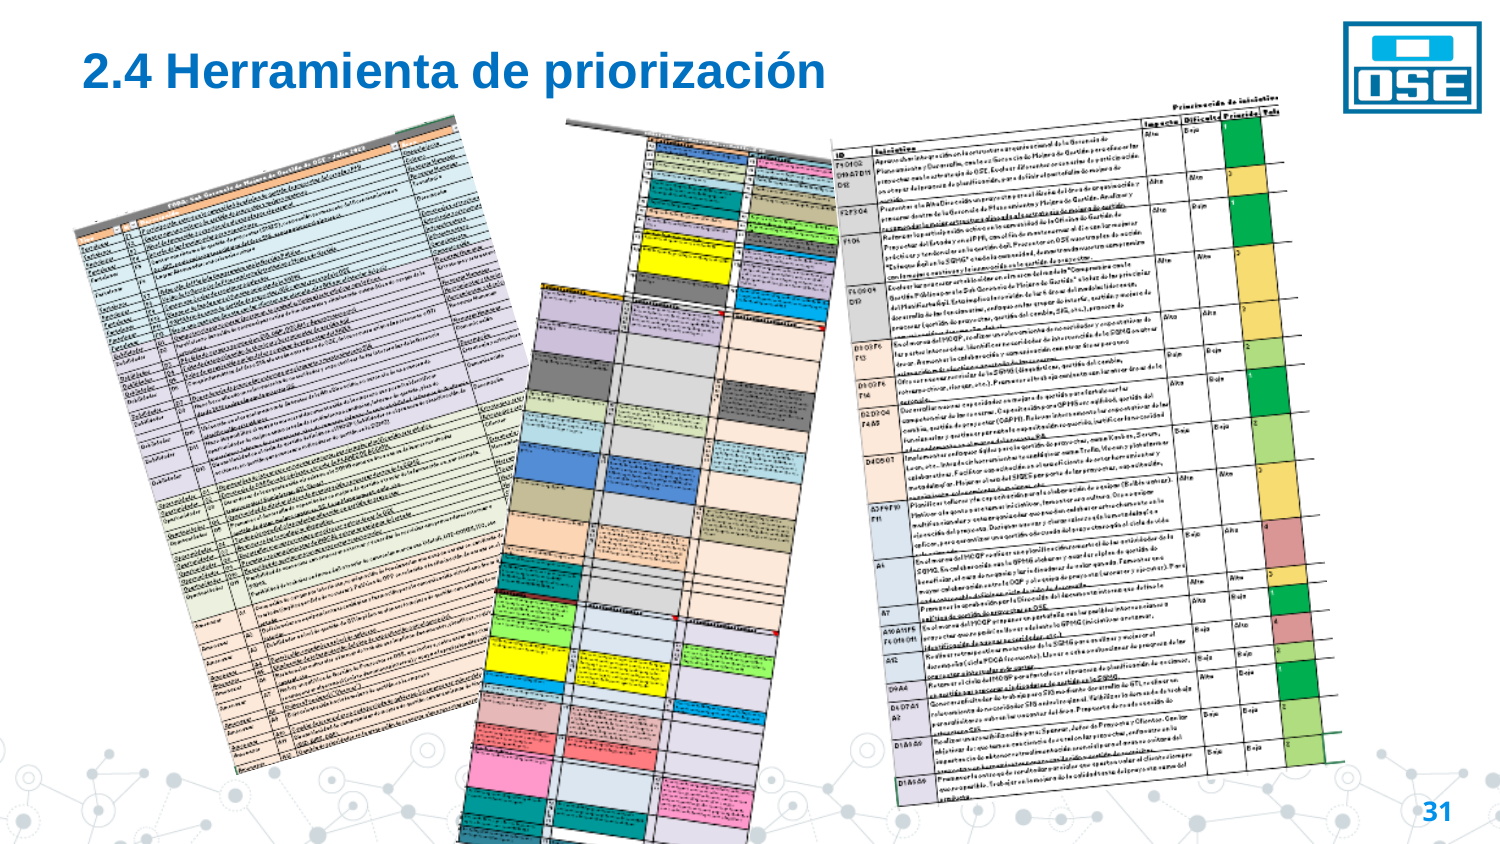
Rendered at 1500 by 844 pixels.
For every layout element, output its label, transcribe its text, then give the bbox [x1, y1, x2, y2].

picture [0, 0, 1500, 844]
slide_number 31 [1378, 779, 1469, 844]
title 2.4 Herramienta de priorización [67, 23, 1342, 114]
